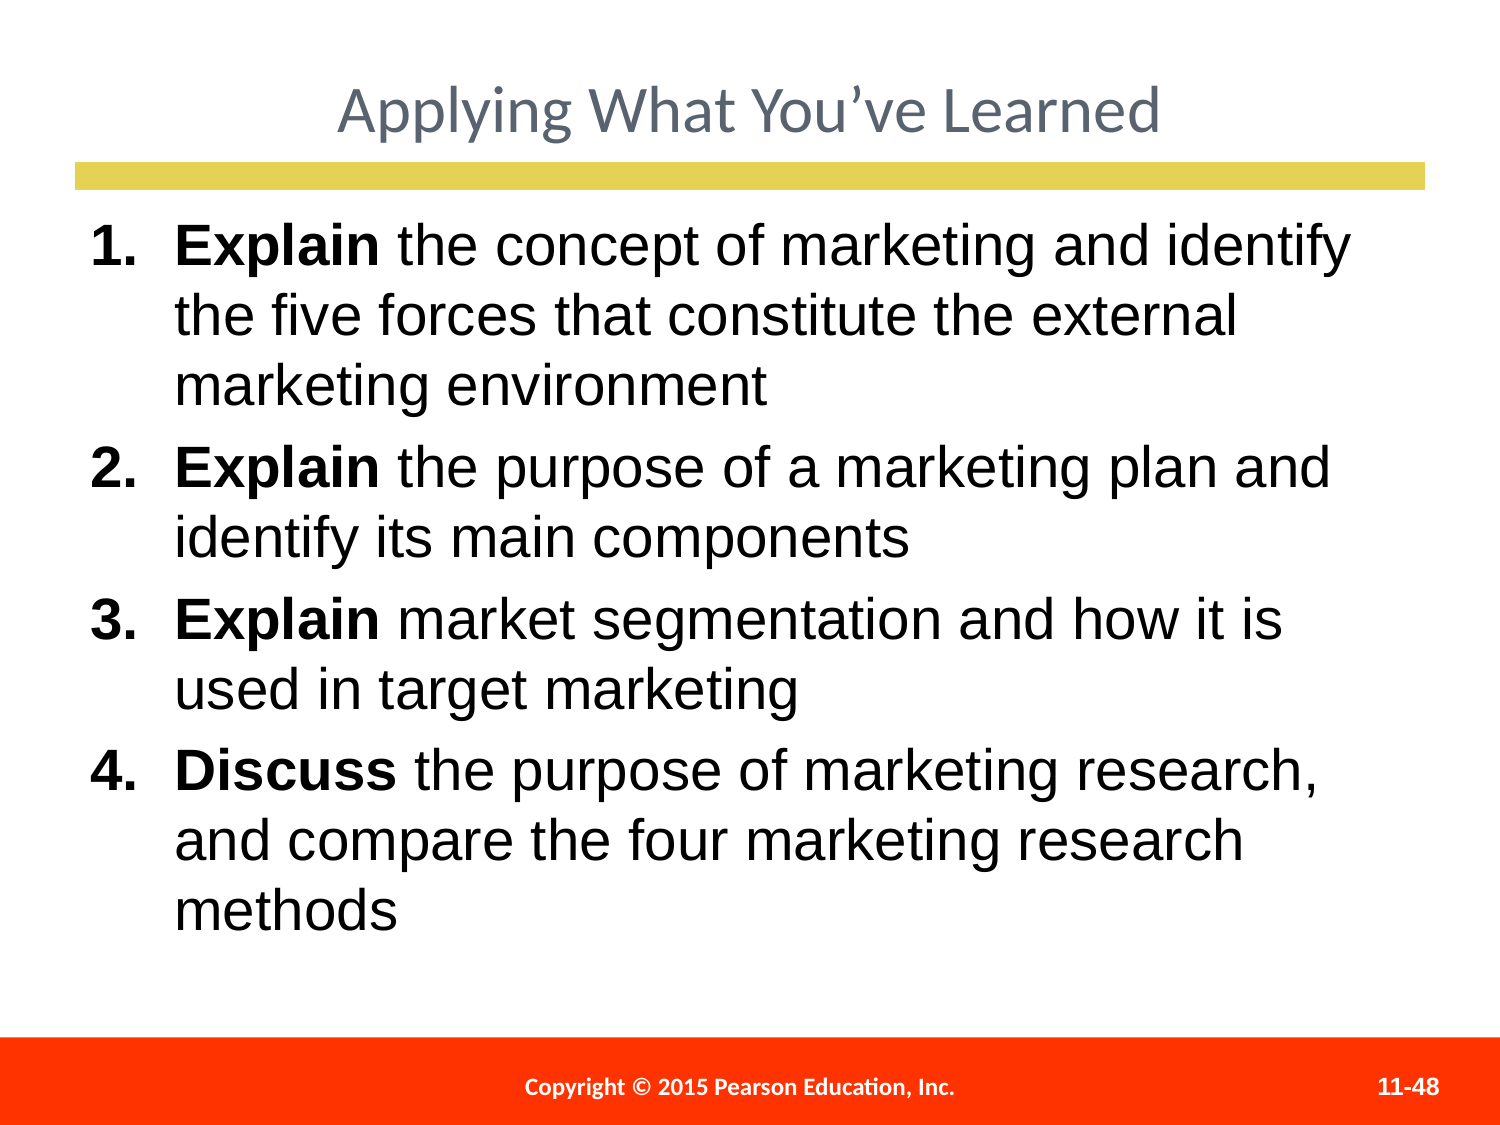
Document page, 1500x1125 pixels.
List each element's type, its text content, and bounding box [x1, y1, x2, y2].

title Applying What You’ve Learned [74, 12, 1426, 199]
list Explain the concept of marketing and identify the five forces that constitute the external marketing environment Explain the purpose of a marketing plan and identify its main components Explain market segmentation and how it is used in target marketing Discuss the purpose of marketing research, and compare the four marketing research methods [74, 199, 1426, 1006]
